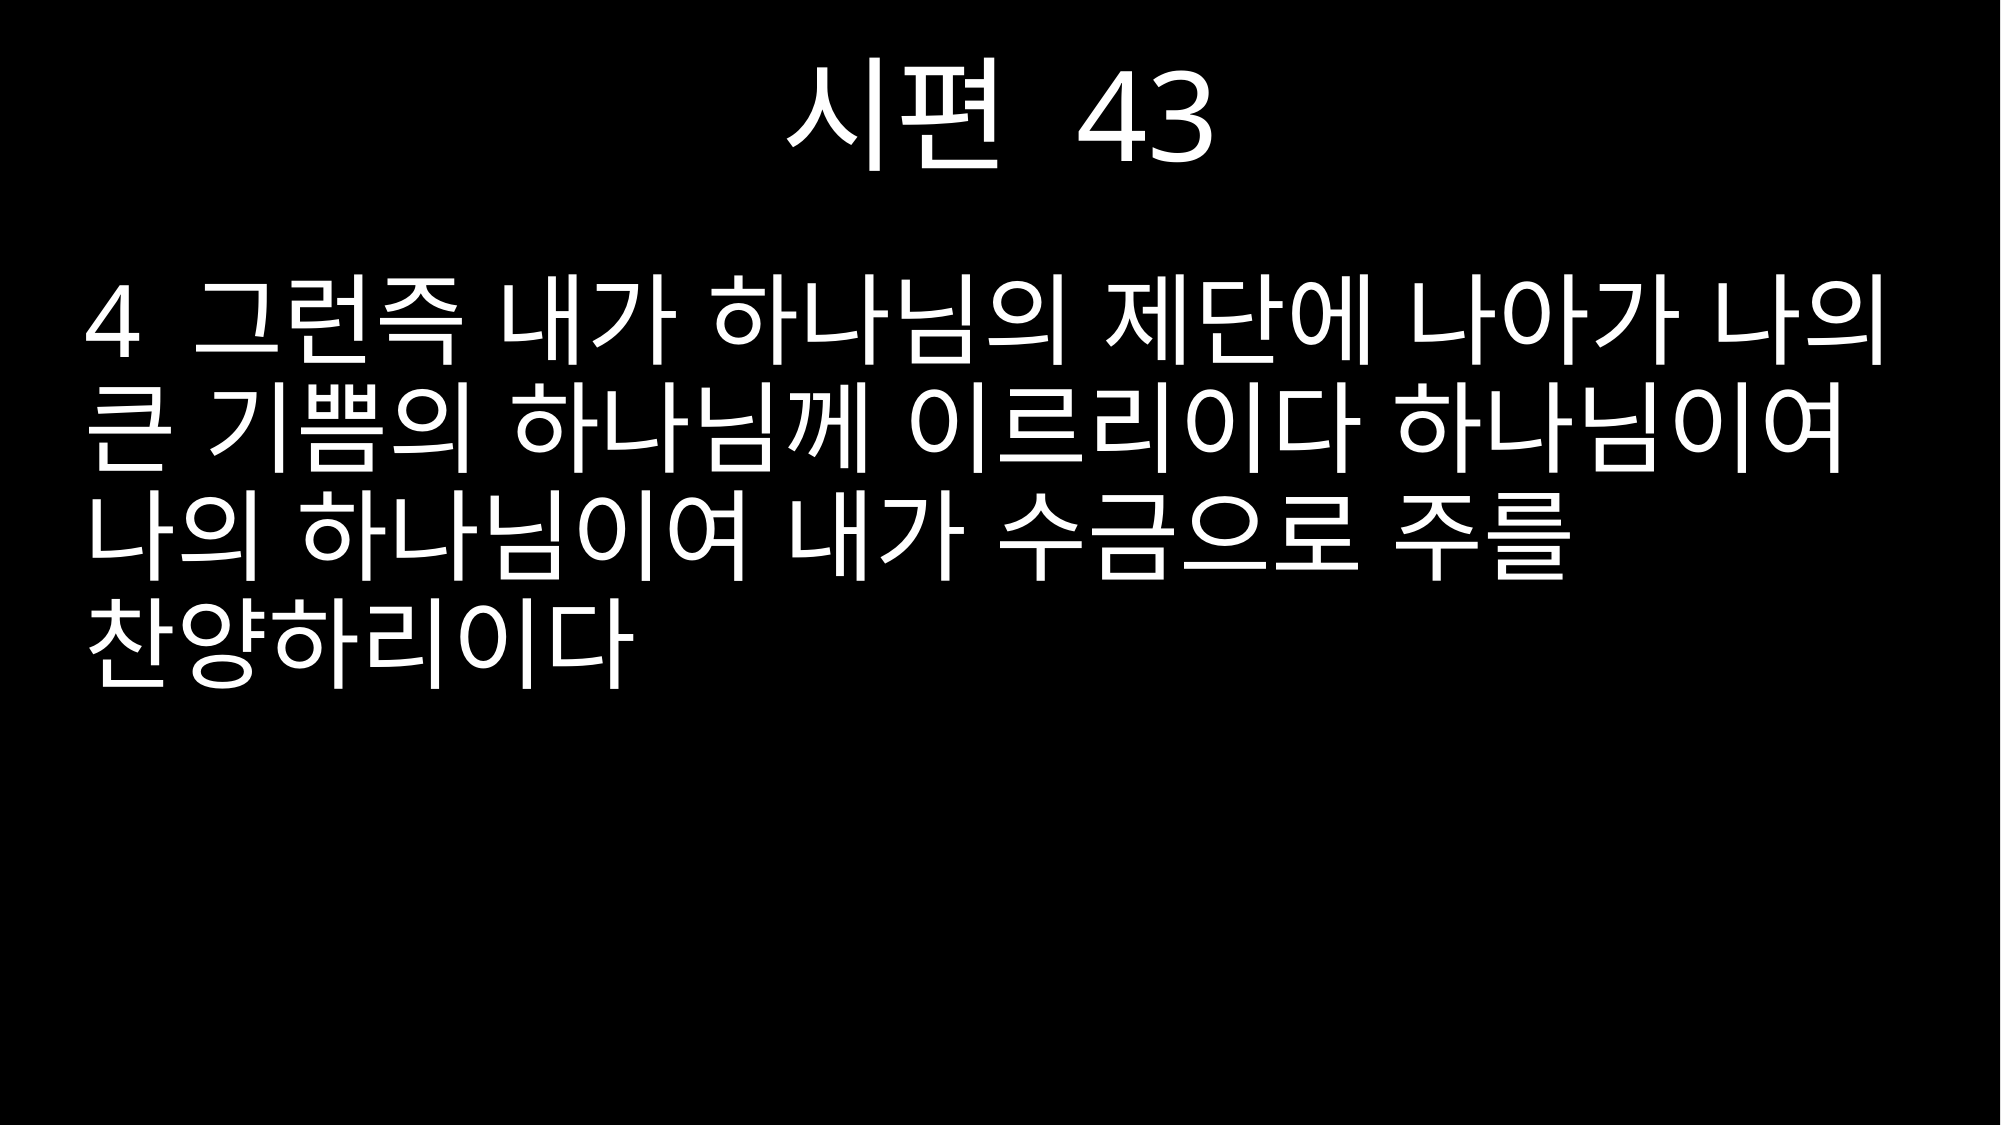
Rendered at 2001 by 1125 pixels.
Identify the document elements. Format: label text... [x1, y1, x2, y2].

list 4 그런즉 내가 하나님의 제단에 나아가 나의 큰 기쁨의 하나님께 이르리이다 하나님이여 나의 하나님이여 내가 수금으로 주를 찬양하리이다 [69, 263, 1953, 423]
footer 시편 43 [0, 32, 2000, 192]
picture [0, 0, 2001, 1125]
